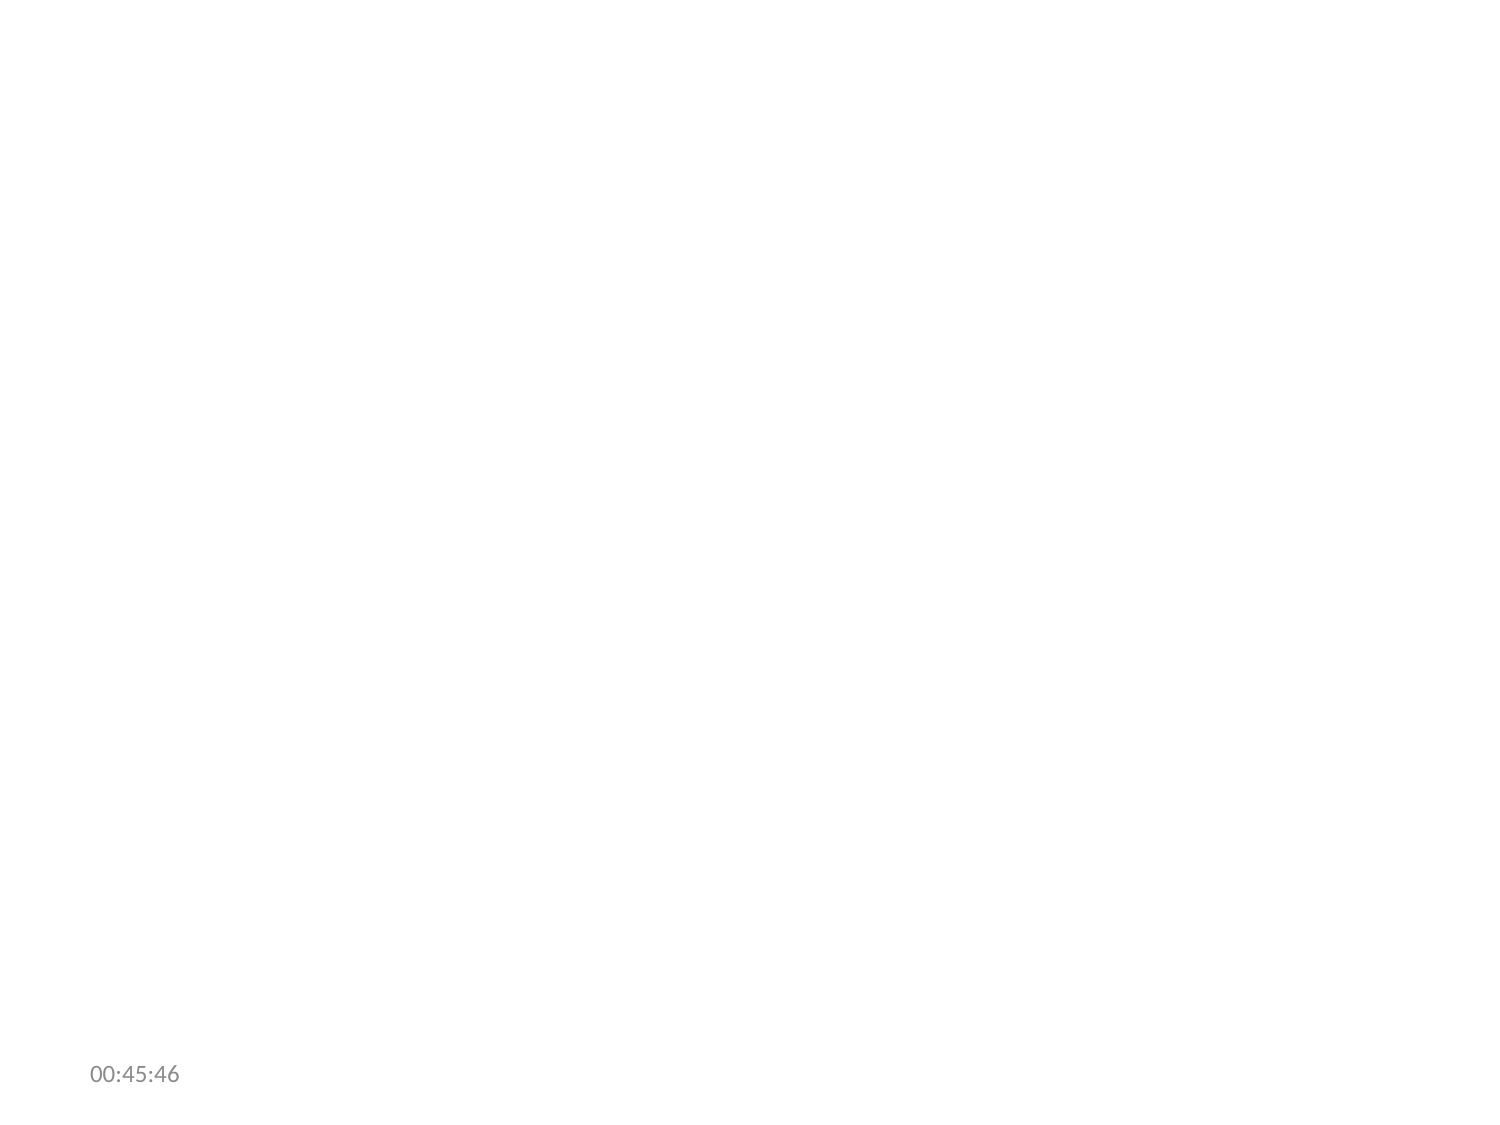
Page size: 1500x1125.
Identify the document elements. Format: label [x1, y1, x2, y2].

slide_number [75, 1042, 425, 1103]
